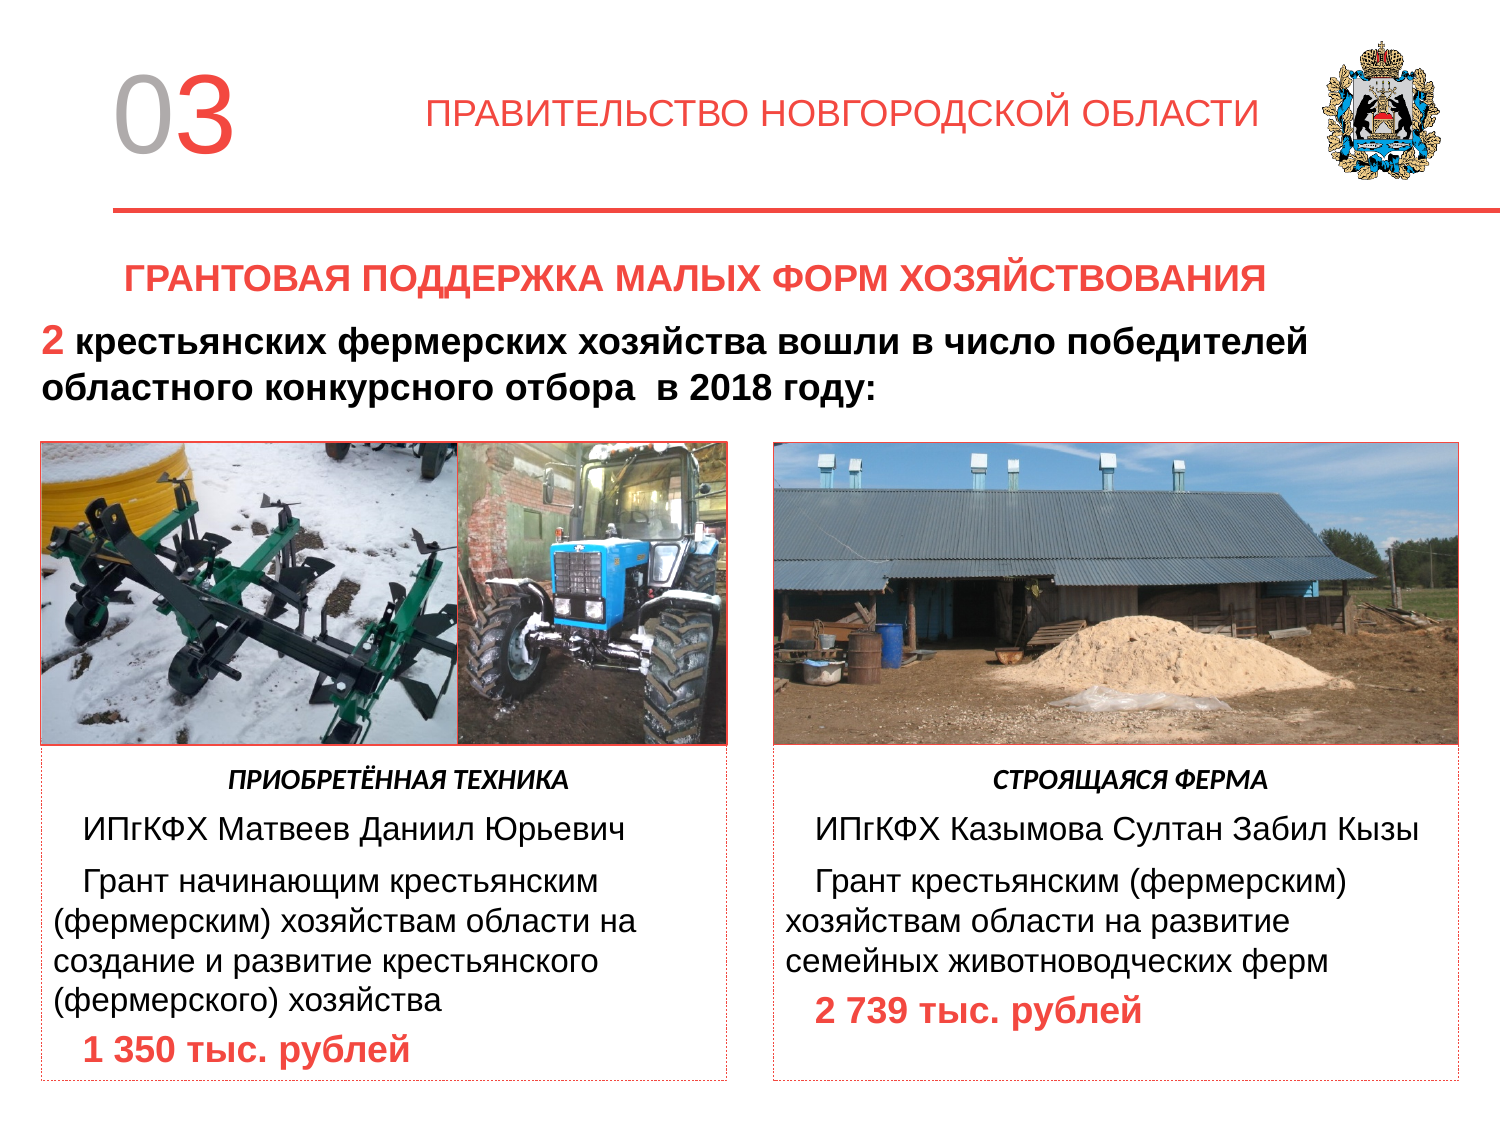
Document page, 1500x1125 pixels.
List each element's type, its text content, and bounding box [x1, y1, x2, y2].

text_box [425, 41, 1441, 180]
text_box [41, 442, 727, 745]
text_box 03 [112, 41, 238, 177]
text_box СТРОЯЩАЯСЯ ФЕРМА ИПгКФХ Казымова Султан Забил Кызы Грант крестьянским (фермерским) хозяйствам области на развитие семейных животноводческих ферм 2 739 тыс. рублей [773, 745, 1459, 1081]
text_box 2 крестьянских фермерских хозяйства вошли в число победителей областного конкурсного отбора в 2018 году: [29, 307, 1471, 414]
text_box ГРАНТОВАЯ ПОДДЕРЖКА МАЛЫХ ФОРМ ХОЗЯЙСТВОВАНИЯ [112, 247, 1435, 305]
picture [773, 442, 1459, 745]
text_box ПРИОБРЕТЁННАЯ ТЕХНИКА ИПгКФХ Матвеев Даниил Юрьевич Грант начинающим крестьянским (фермерским) хозяйствам области на создание и развитие крестьянского (фермерского) хозяйства 1 350 тыс. рублей [41, 746, 727, 1081]
